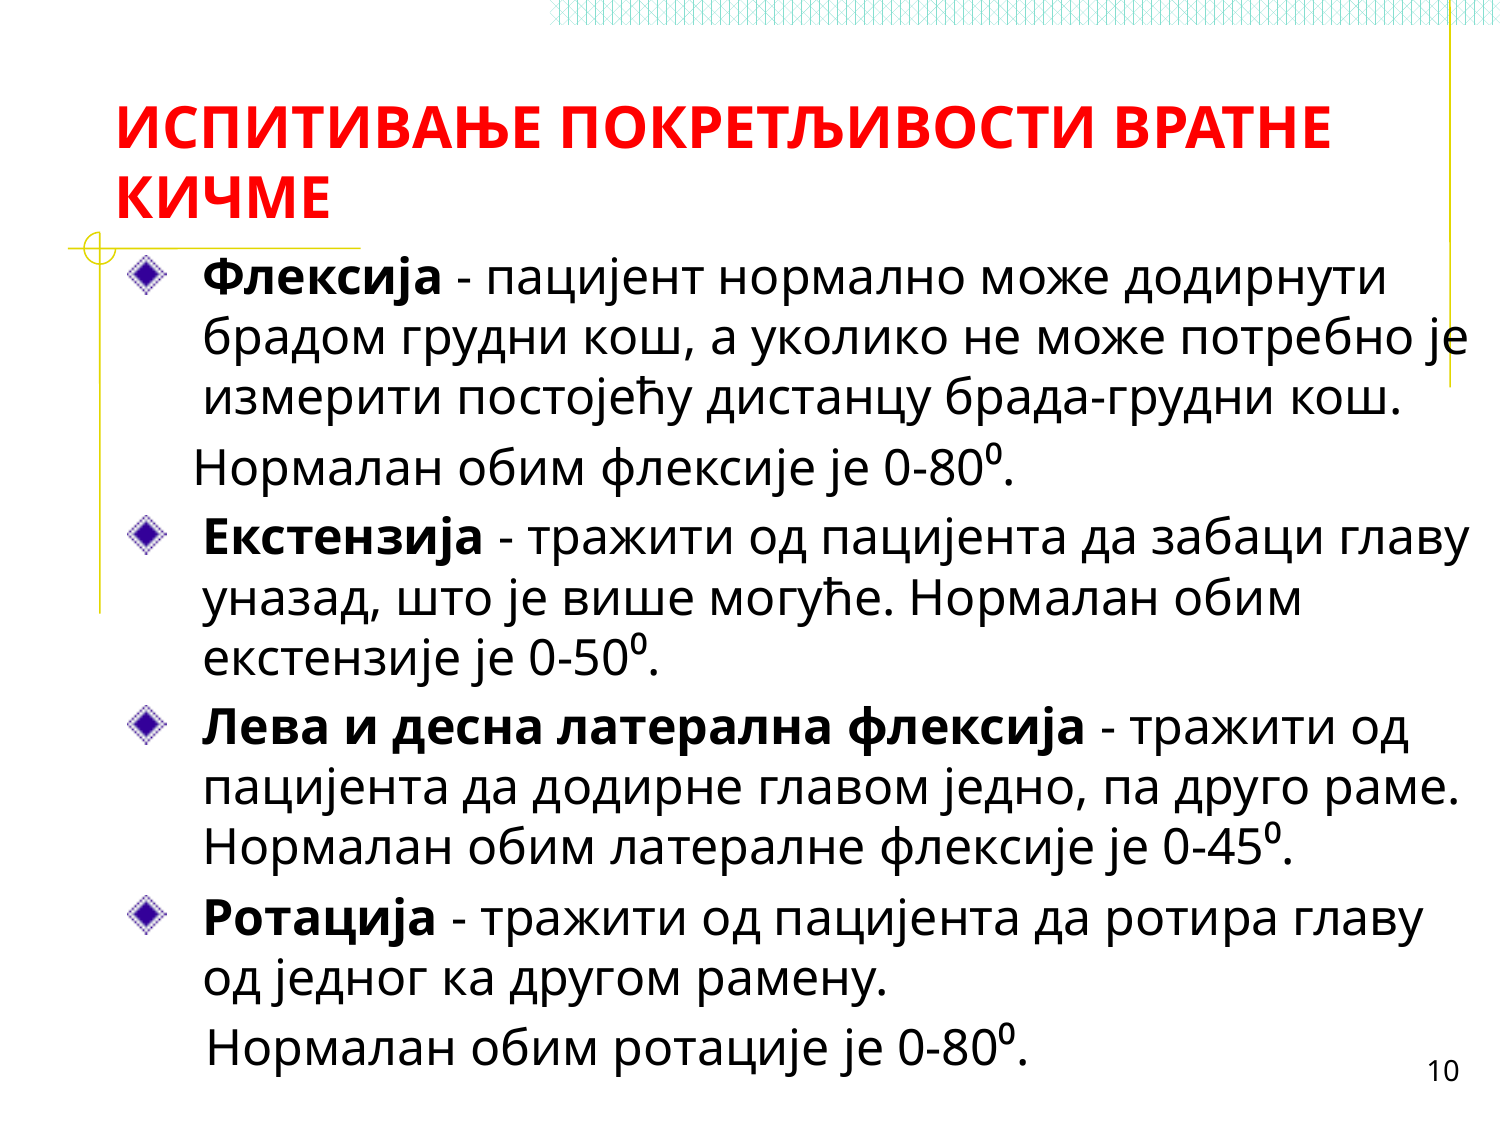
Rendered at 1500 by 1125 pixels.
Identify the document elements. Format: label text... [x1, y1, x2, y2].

picture [127, 255, 167, 295]
title ИСПИТИВАЊЕ ПОКРЕТЉИВОСТИ ВРАТНЕ КИЧМЕ [99, 49, 1376, 238]
picture [127, 515, 167, 555]
picture [127, 705, 167, 745]
picture [127, 895, 167, 935]
slide_number 10 [1162, 1025, 1475, 1100]
list Флексија - пацијент нормално може додирнути брадом грудни кош, а уколико не може потребно је измерити постојећу дистанцу брада-грудни кош. Нормалан обим флексије је 0-80⁰. Екстензија - тражити од пацијента да забаци главу уназад, што је више могуће. Нормалан обим екстензије је 0-50⁰. Лева и десна латерална флексија - тражити од пацијента да додирне главом једно, па друго раме. Нормалан обим латералне флексије је 0-45⁰. Ротација - тражити од пацијента да ротира главу од једног ка другом рамену. Нормалан обим ротације је 0-80⁰. [112, 237, 1500, 913]
